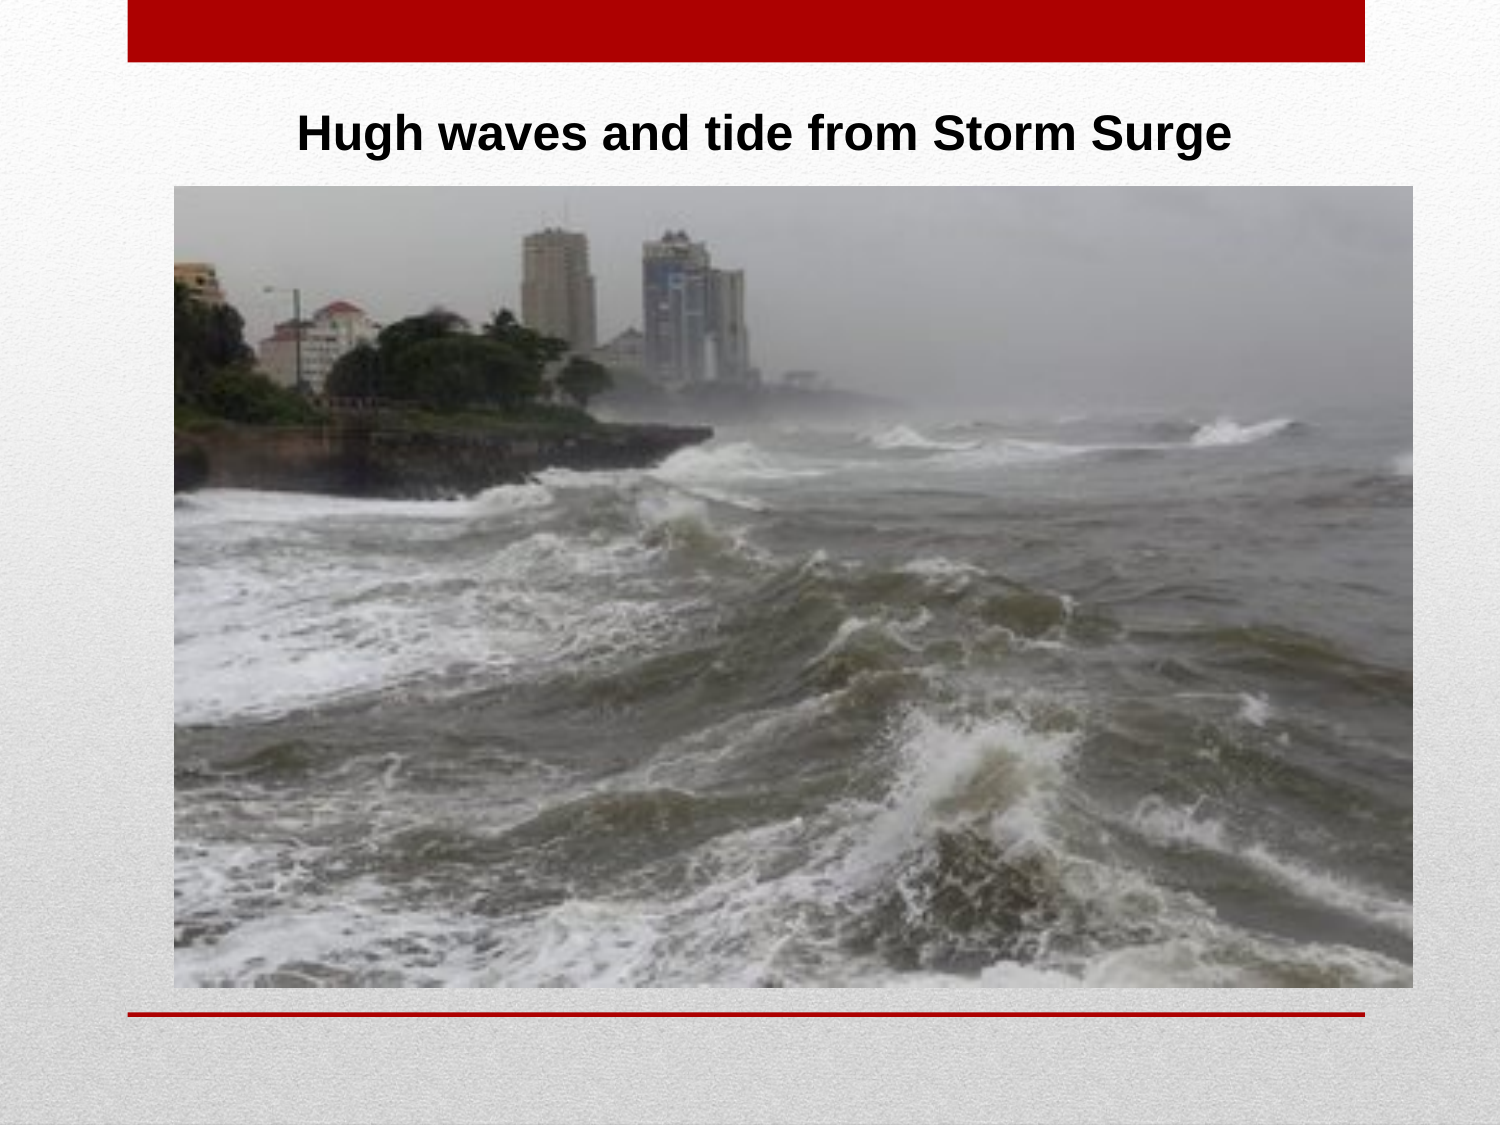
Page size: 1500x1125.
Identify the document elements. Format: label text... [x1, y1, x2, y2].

text_box Hugh waves and tide from Storm Surge [281, 93, 1249, 168]
picture [174, 185, 1414, 989]
